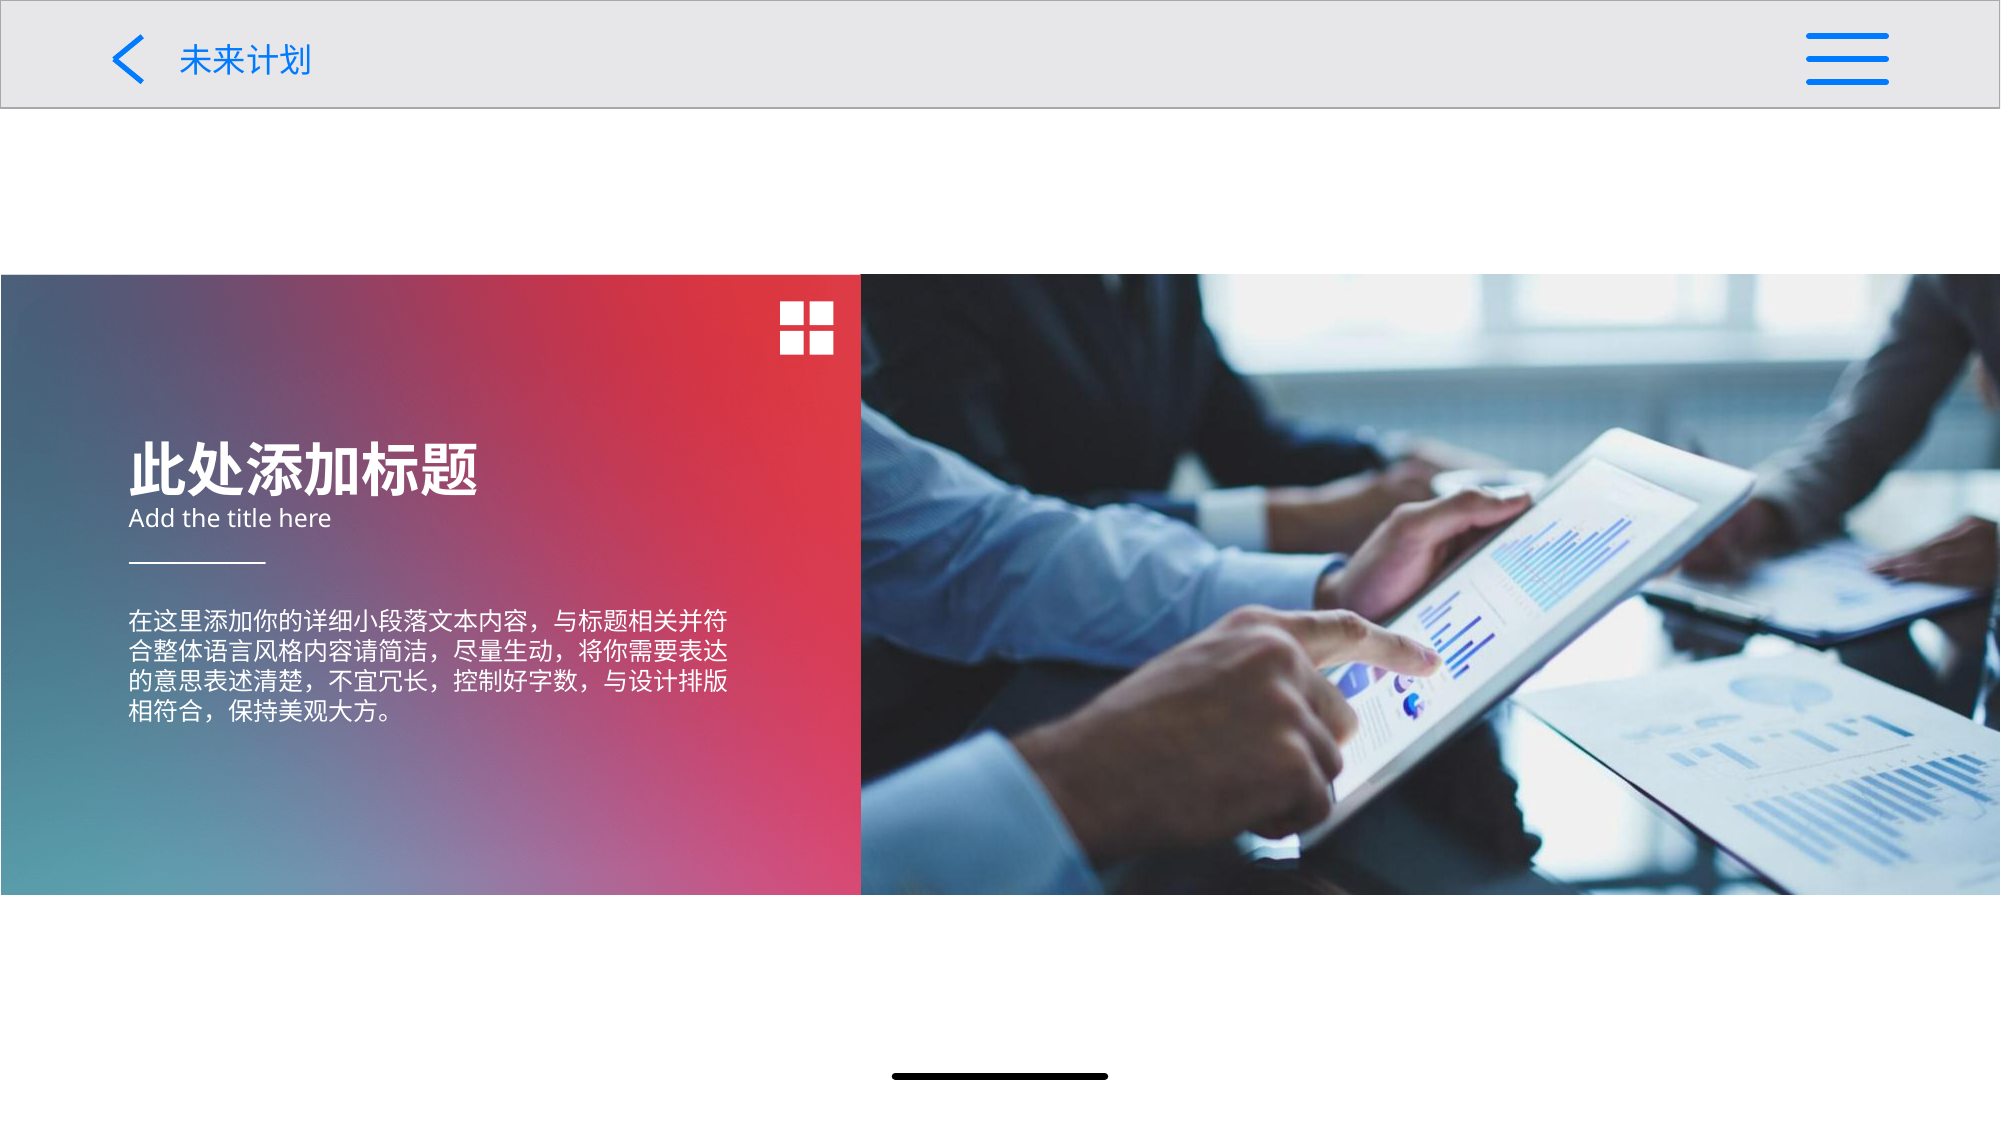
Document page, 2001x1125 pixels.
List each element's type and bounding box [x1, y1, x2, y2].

text_box [0, 274, 860, 896]
picture [860, 274, 2000, 896]
